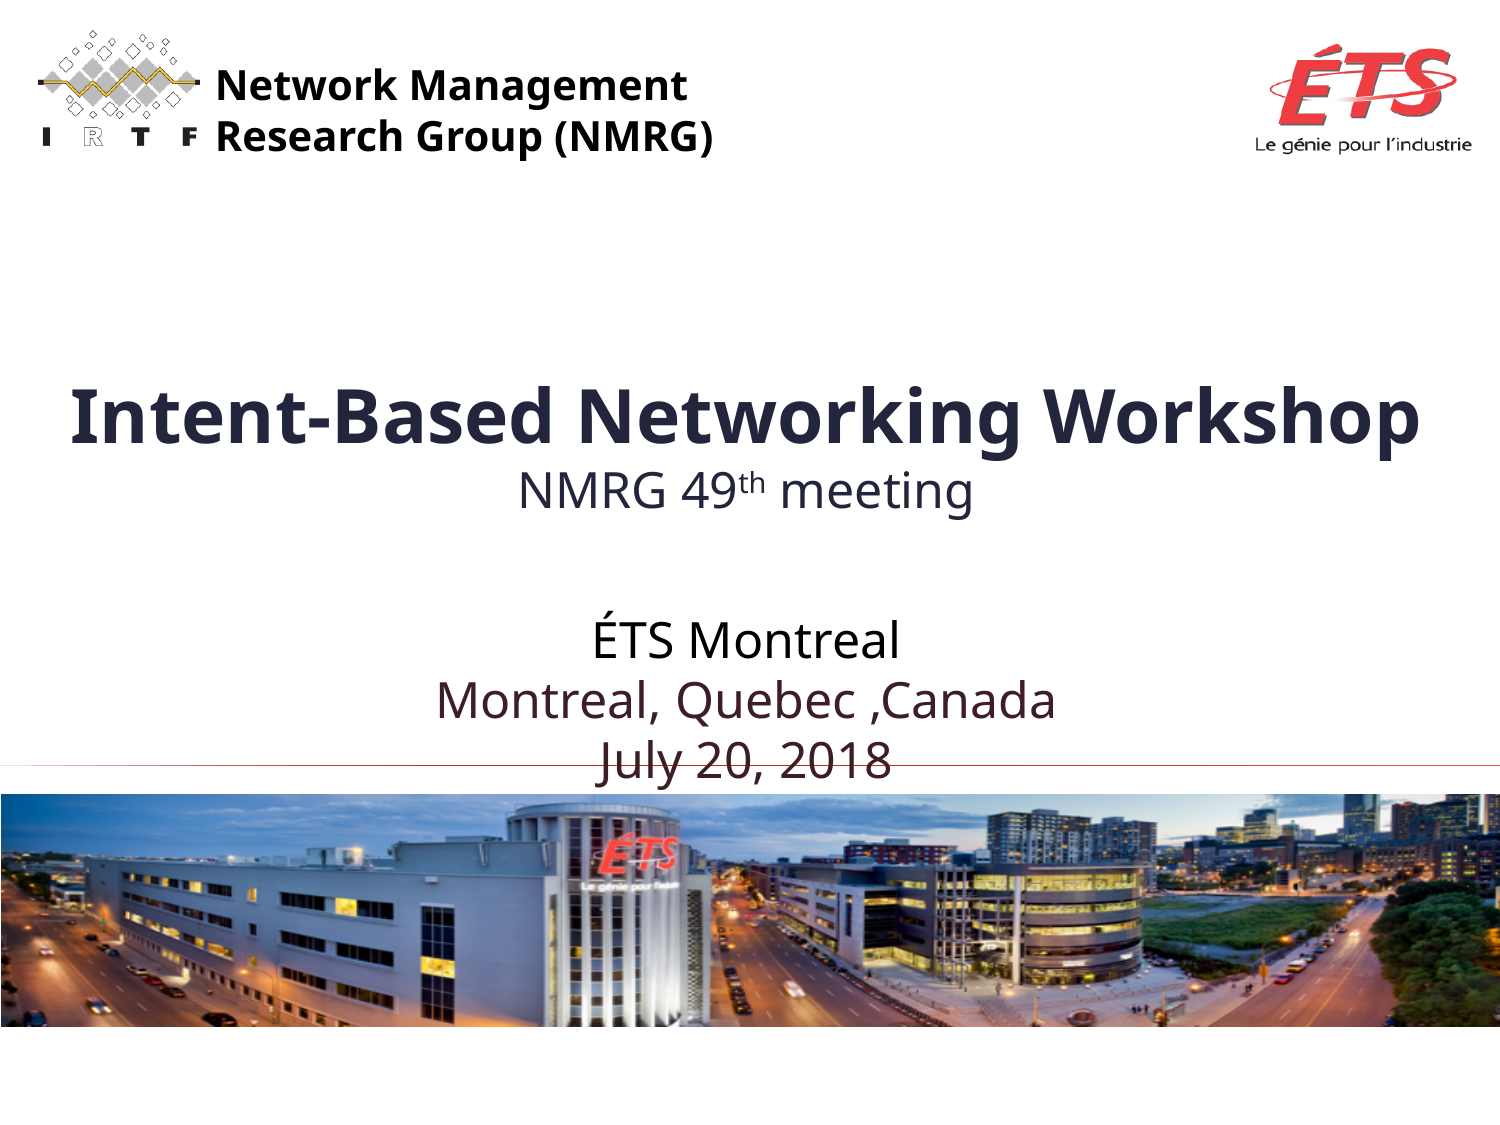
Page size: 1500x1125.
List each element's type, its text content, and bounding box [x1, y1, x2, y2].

picture [38, 30, 201, 147]
title Intent-Based Networking Workshop NMRG 49th meeting ÉTS Montreal Montreal, Quebec ,Canada July 20, 2018 [5, 271, 1488, 680]
picture [1, 794, 1500, 1027]
picture [1245, 33, 1480, 162]
text_box Network Management Research Group (NMRG) [199, 51, 950, 167]
